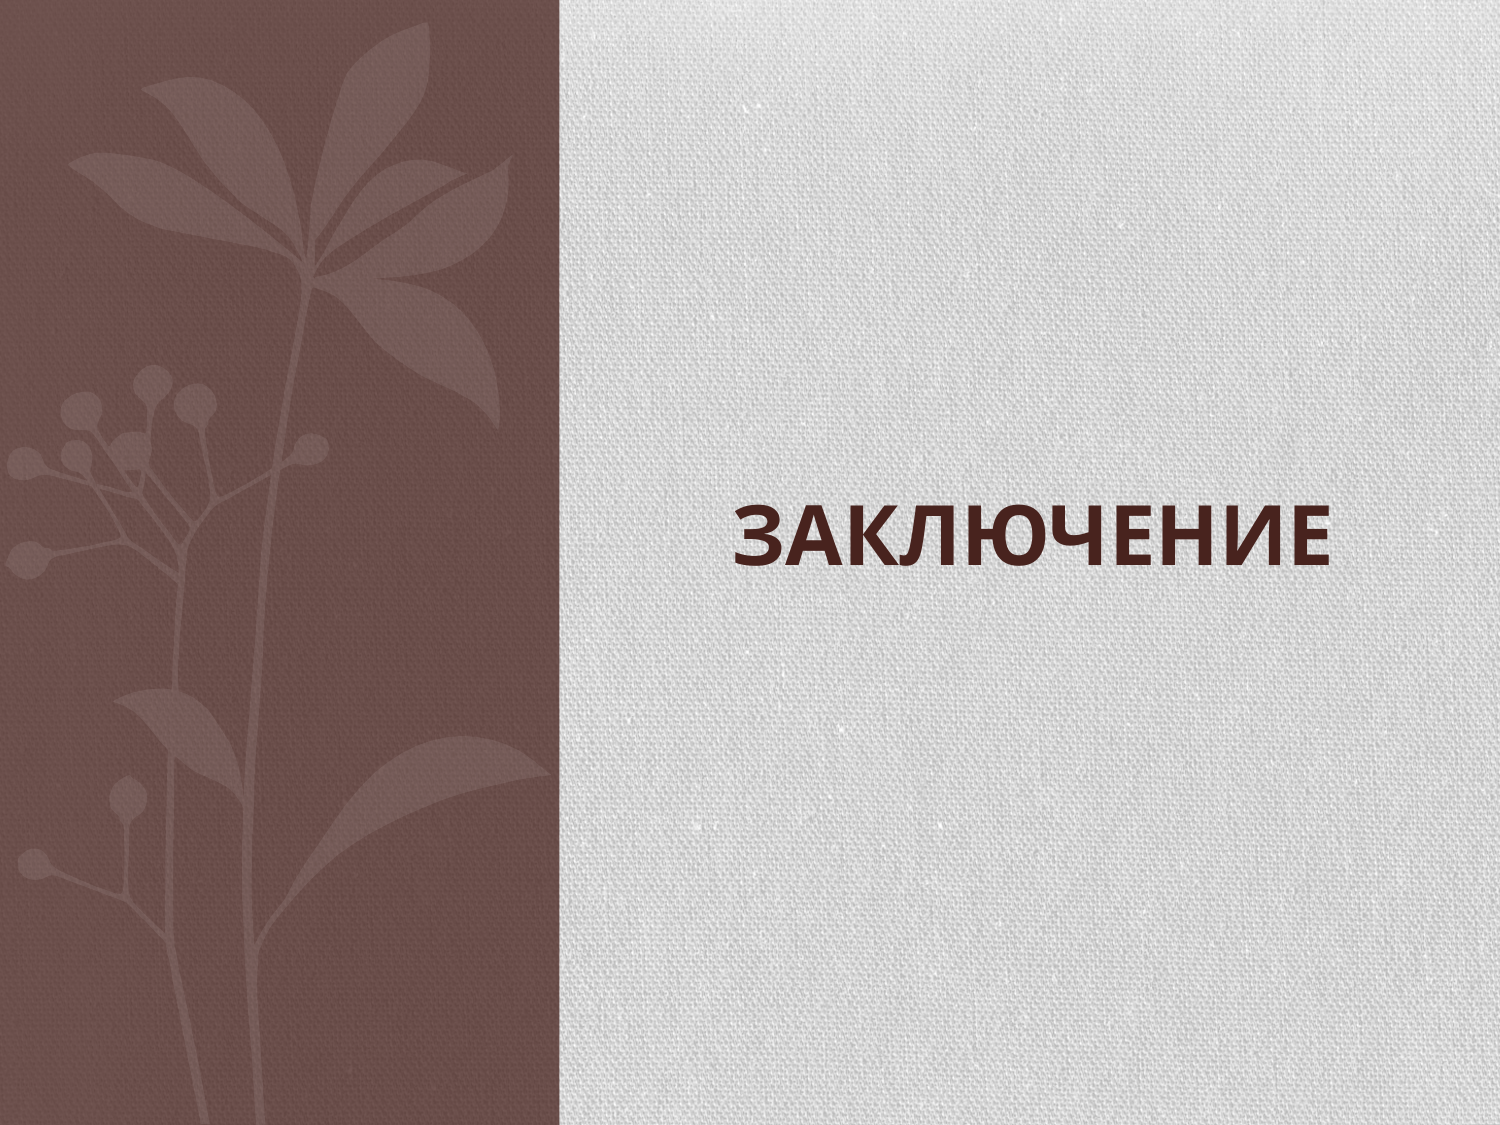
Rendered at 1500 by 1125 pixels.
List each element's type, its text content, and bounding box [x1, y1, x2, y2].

title Заключение [612, 474, 1454, 913]
